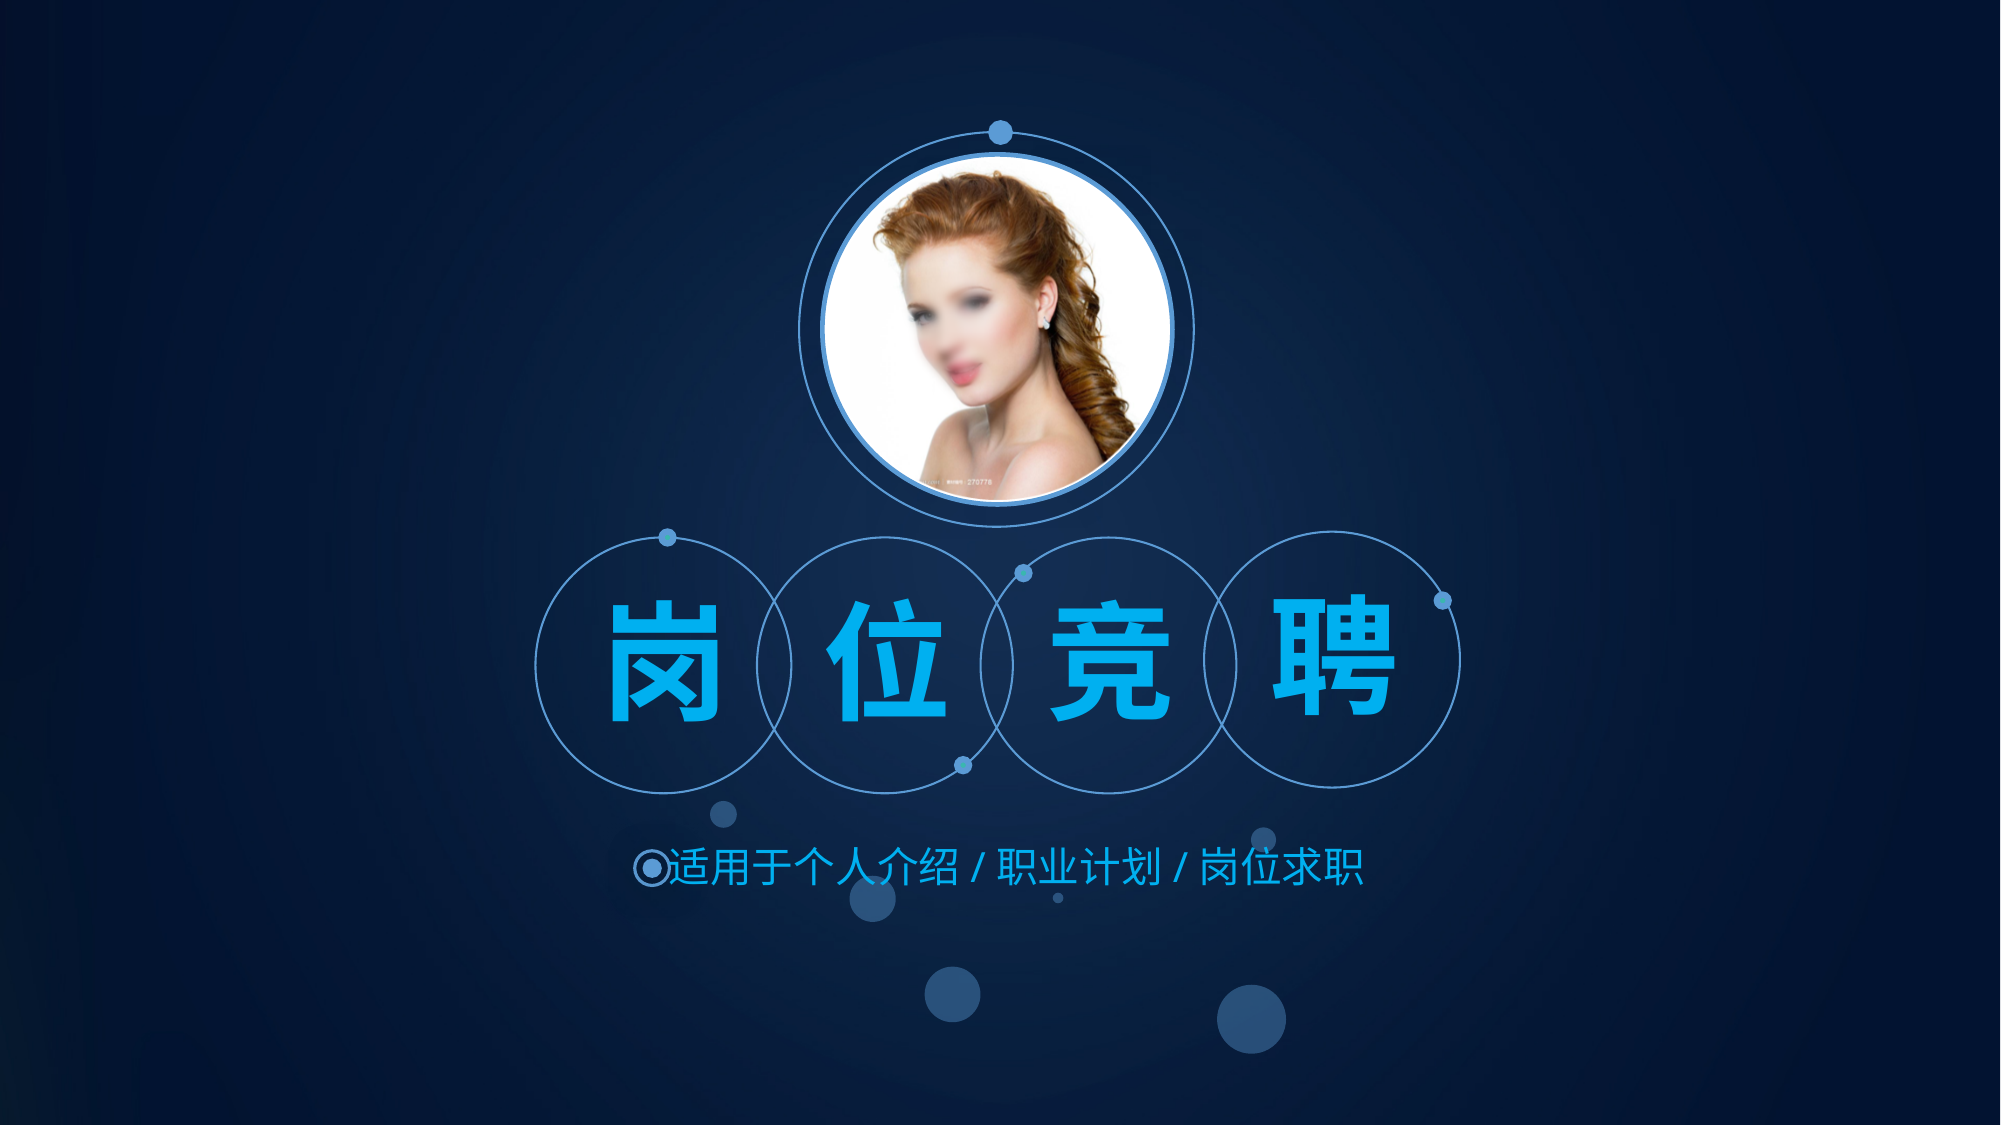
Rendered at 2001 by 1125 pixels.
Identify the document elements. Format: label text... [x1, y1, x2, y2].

text_box [956, 758, 971, 773]
text_box [755, 536, 997, 795]
text_box [1435, 593, 1450, 608]
text_box [1051, 899, 1065, 905]
text_box 位 [807, 573, 967, 744]
text_box [534, 536, 774, 795]
text_box [1203, 530, 1461, 789]
text_box [1252, 826, 1275, 832]
text_box [798, 131, 1195, 528]
text_box [990, 122, 1011, 143]
picture [0, 0, 2001, 1125]
text_box 竞 [1031, 573, 1190, 744]
text_box 岗 [586, 573, 745, 744]
text_box [708, 799, 738, 829]
text_box [1016, 566, 1031, 581]
text_box 聘 [1254, 567, 1414, 738]
text_box [923, 965, 982, 1024]
text_box [979, 536, 1222, 795]
text_box [1216, 983, 1288, 1055]
text_box [660, 530, 675, 545]
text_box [896, 246, 1098, 421]
text_box [848, 899, 897, 923]
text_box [634, 832, 1366, 899]
